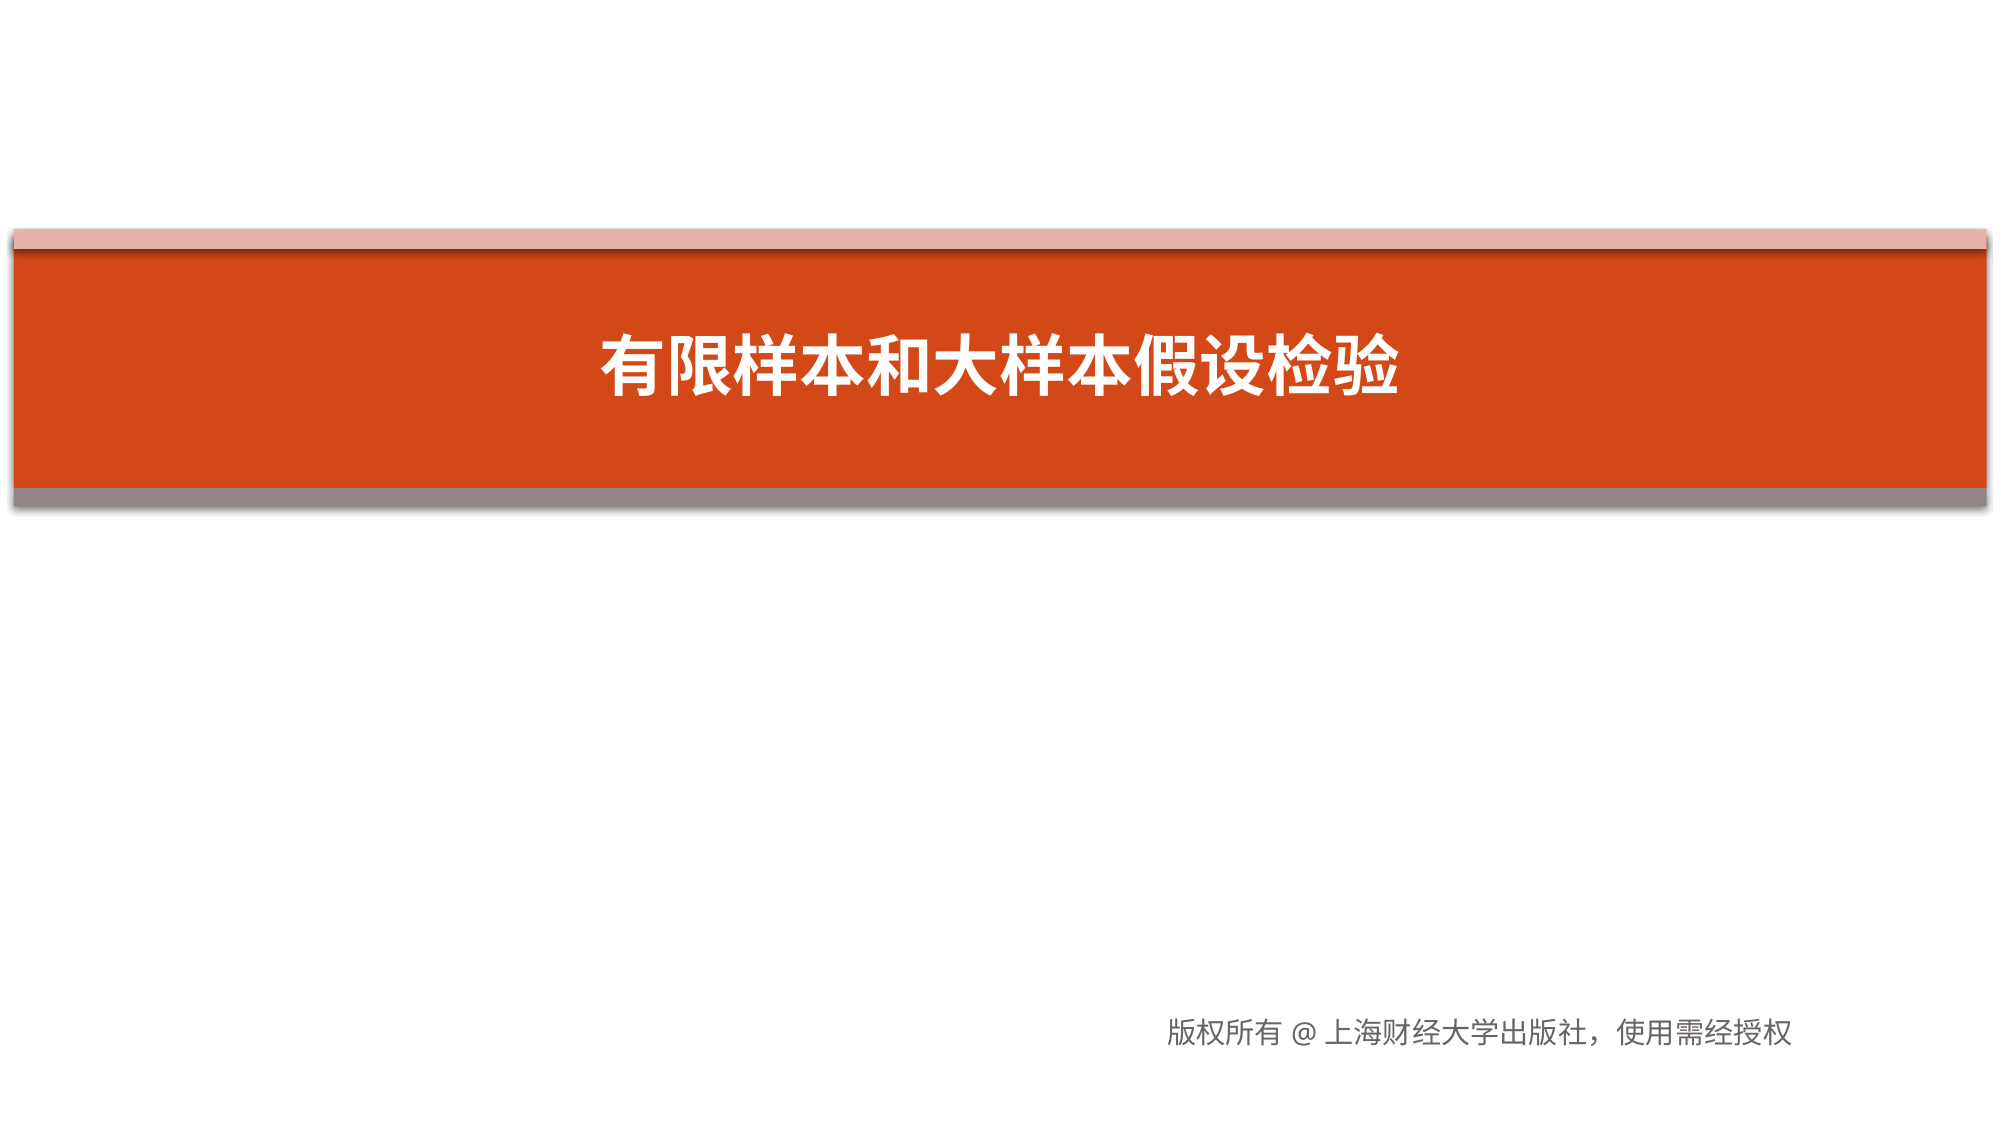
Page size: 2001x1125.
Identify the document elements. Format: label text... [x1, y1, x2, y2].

title 有限样本和大样本假设检验 [99, 247, 1900, 489]
footer 版权所有@上海财经大学出版社，使用需经授权 [1046, 993, 1914, 1069]
